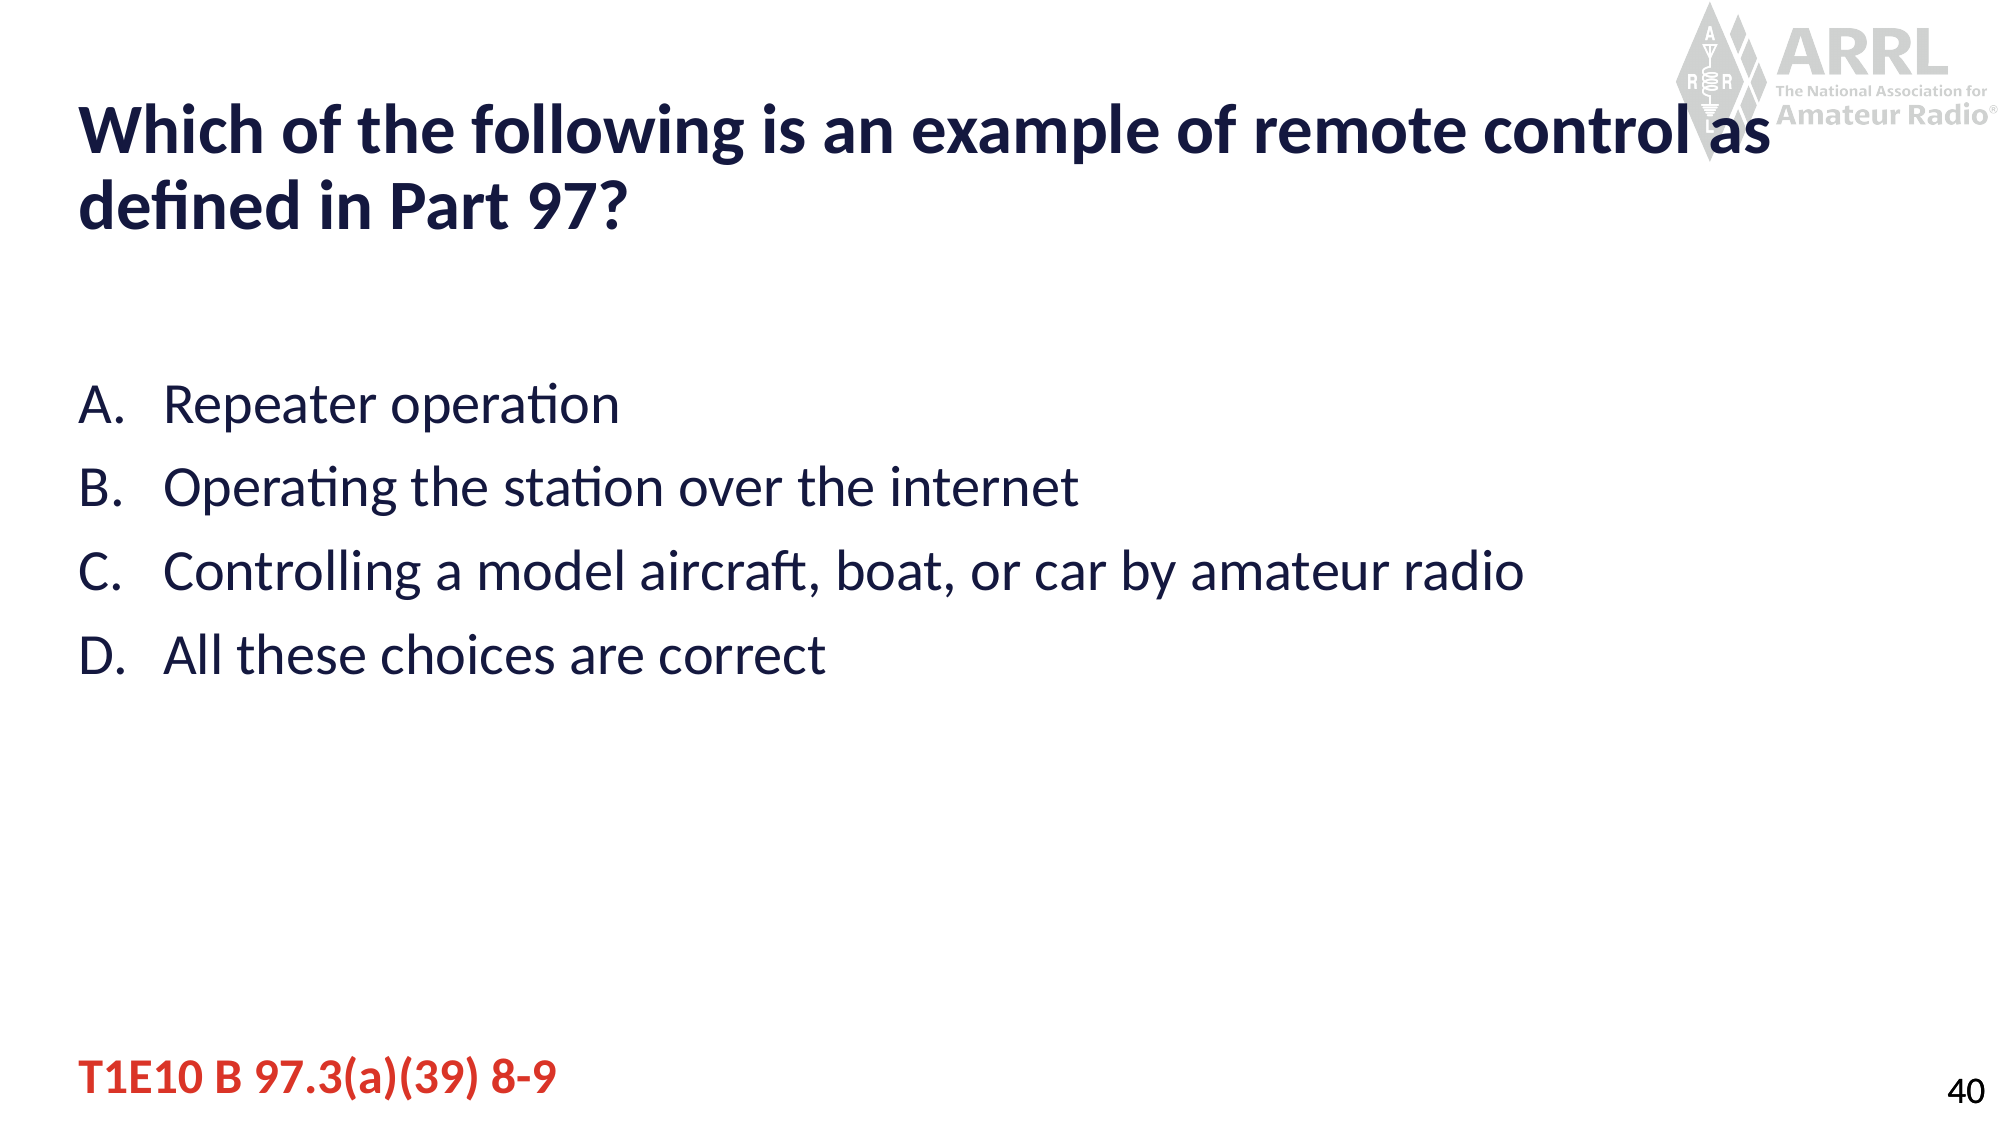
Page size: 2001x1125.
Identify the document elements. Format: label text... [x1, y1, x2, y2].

text_box T1E10 B 97.3(a)(39) 8-9 [63, 1036, 921, 1112]
picture [1674, 0, 2000, 164]
title Which of the following is an example of remote control as defined in Part 97? [63, 59, 1863, 278]
list Repeater operation Operating the station over the internet Controlling a model aircraft, boat, or car by amateur radio All these choices are correct [63, 365, 1863, 989]
